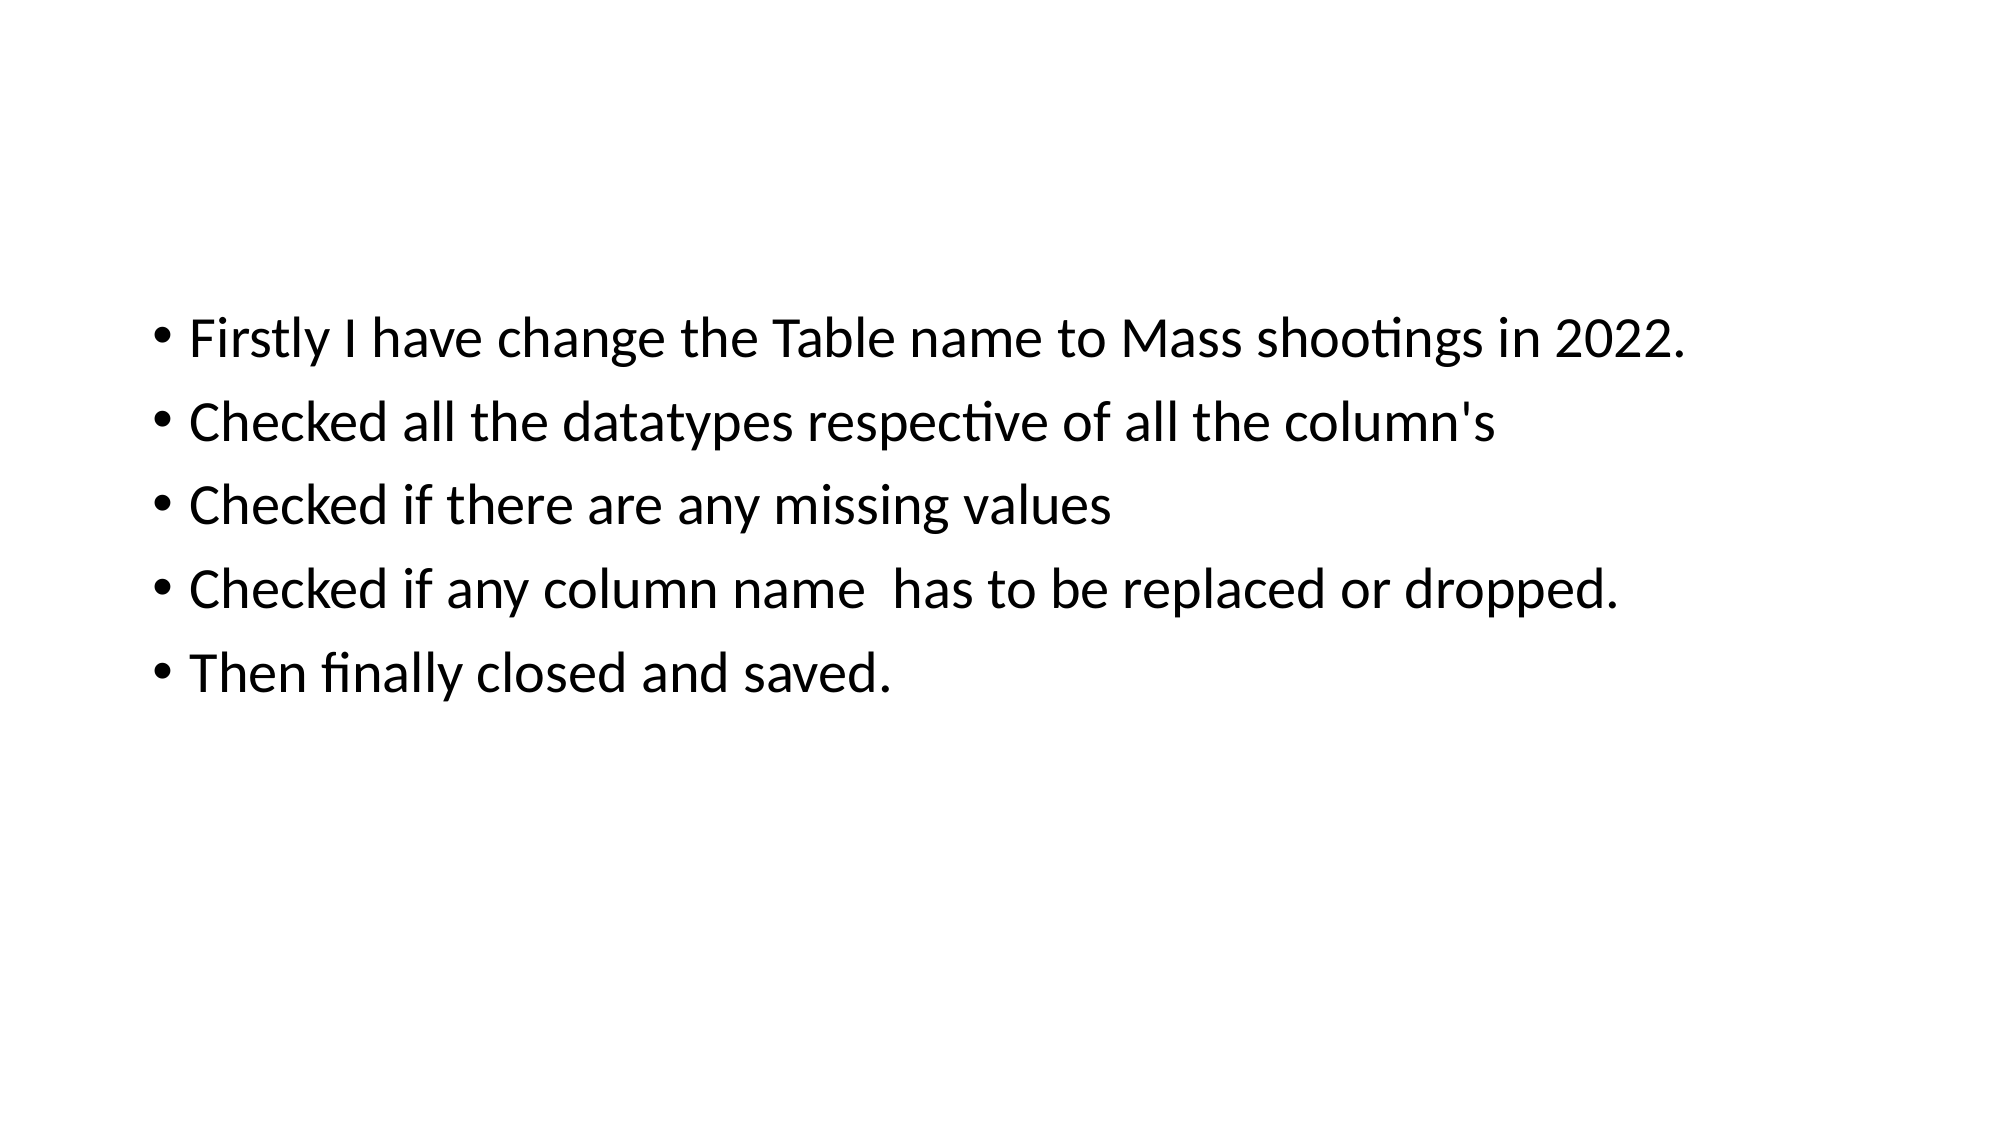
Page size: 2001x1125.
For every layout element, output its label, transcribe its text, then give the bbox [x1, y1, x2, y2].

list Firstly I have change the Table name to Mass shootings in 2022. Checked all the datatypes respective of all the column's Checked if there are any missing values Checked if any column name has to be replaced or dropped. Then finally closed and saved. [137, 299, 1863, 1014]
